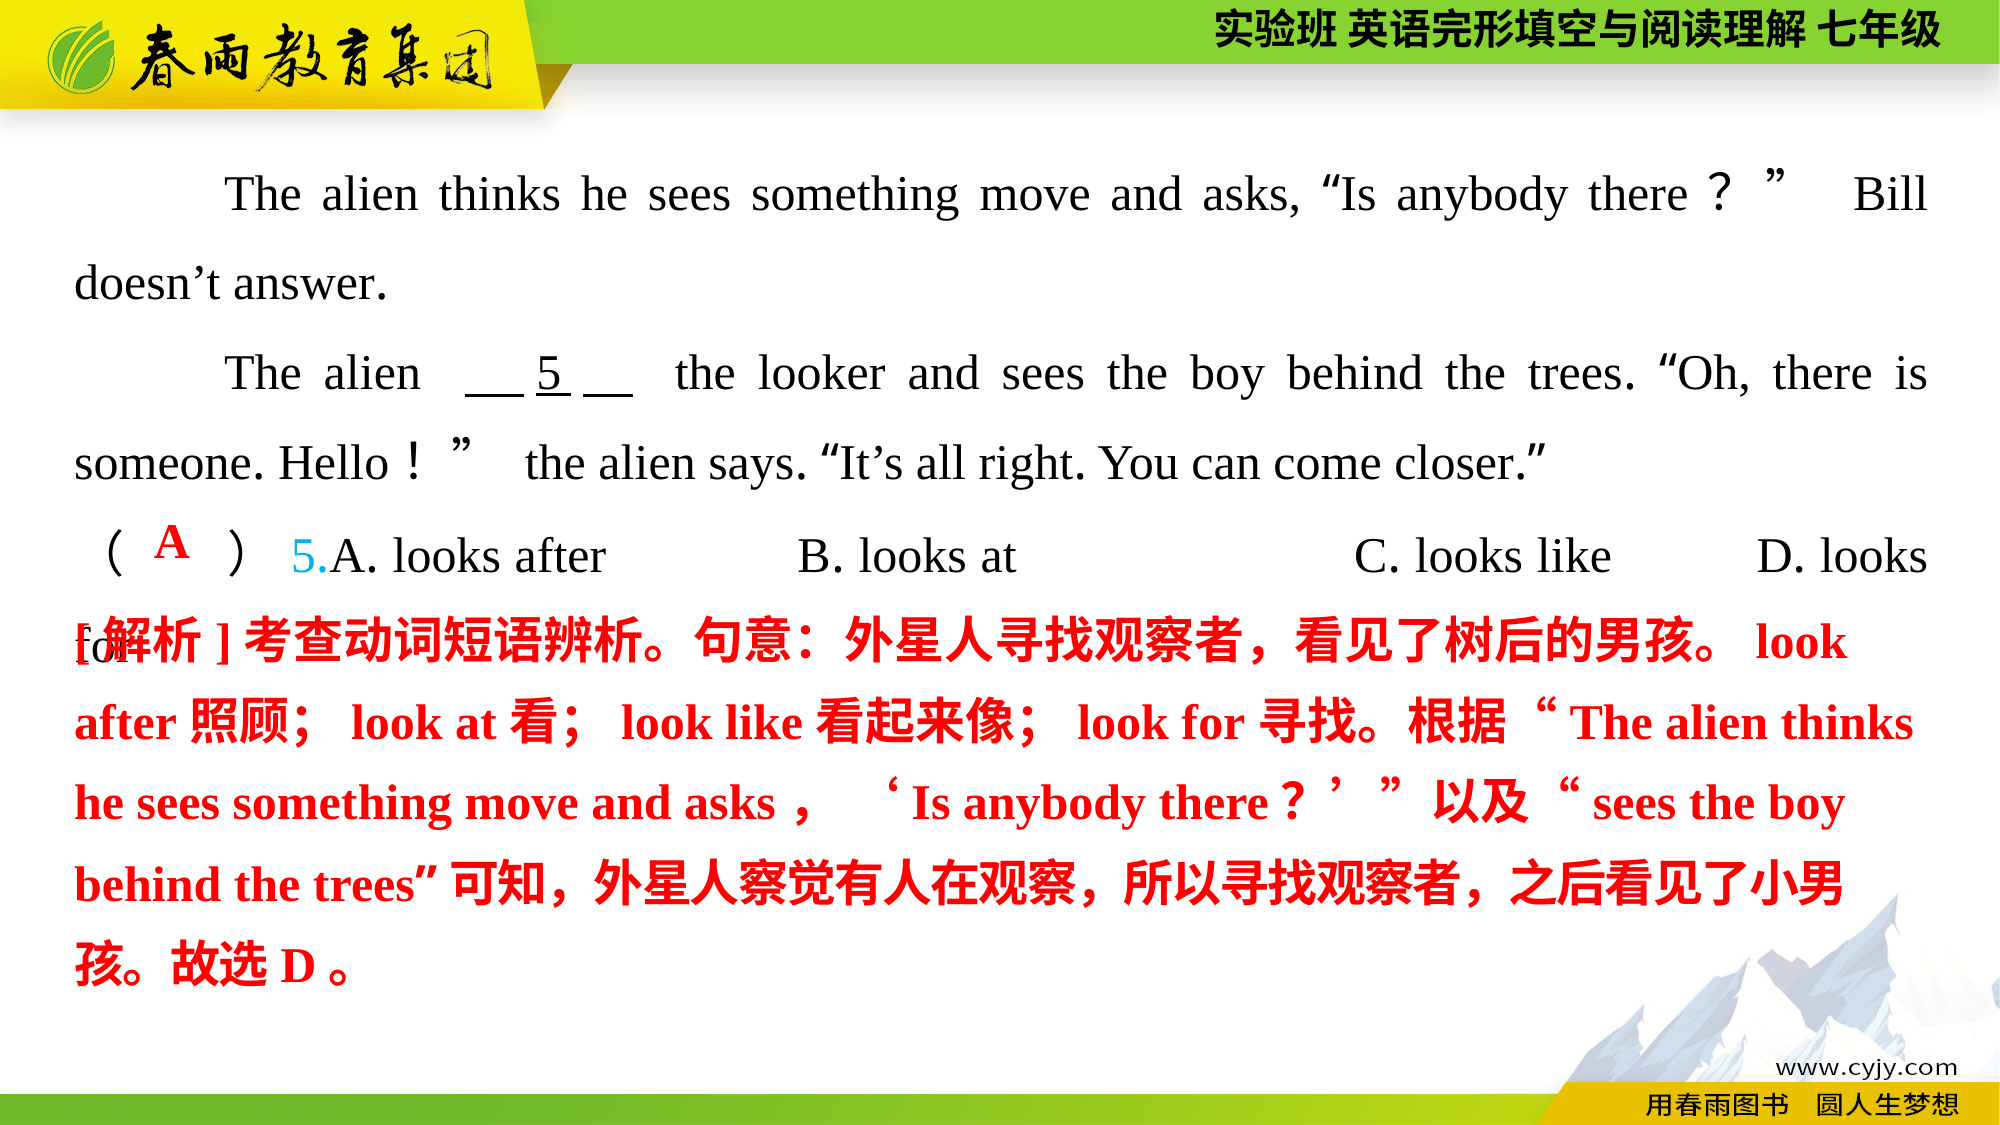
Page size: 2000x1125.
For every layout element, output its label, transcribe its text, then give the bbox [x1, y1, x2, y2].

picture [0, 0, 2000, 1125]
text_box （ ）5.A. looks after B. looks at C. looks like D. looks for [59, 485, 1944, 579]
list The alien thinks he sees something move and asks, “Is anybody there？” Bill doesn’t answer. The alien 5 the looker and sees the boy behind the trees. “Oh, there is someone. Hello！” the alien says. “It’s all right. You can come closer.” [59, 122, 1944, 485]
text_box [解析]考查动词短语辨析。句意：外星人寻找观察者，看见了树后的男孩。look after照顾；look at看；look like看起来像；look for寻找。根据“The alien thinks he sees something move and asks， ‘Is anybody there？’”以及“sees the boy behind the trees”可知，外星人察觉有人在观察，所以寻找观察者，之后看见了小男孩。故选D。 [59, 579, 1944, 1000]
text_box A [139, 501, 205, 576]
